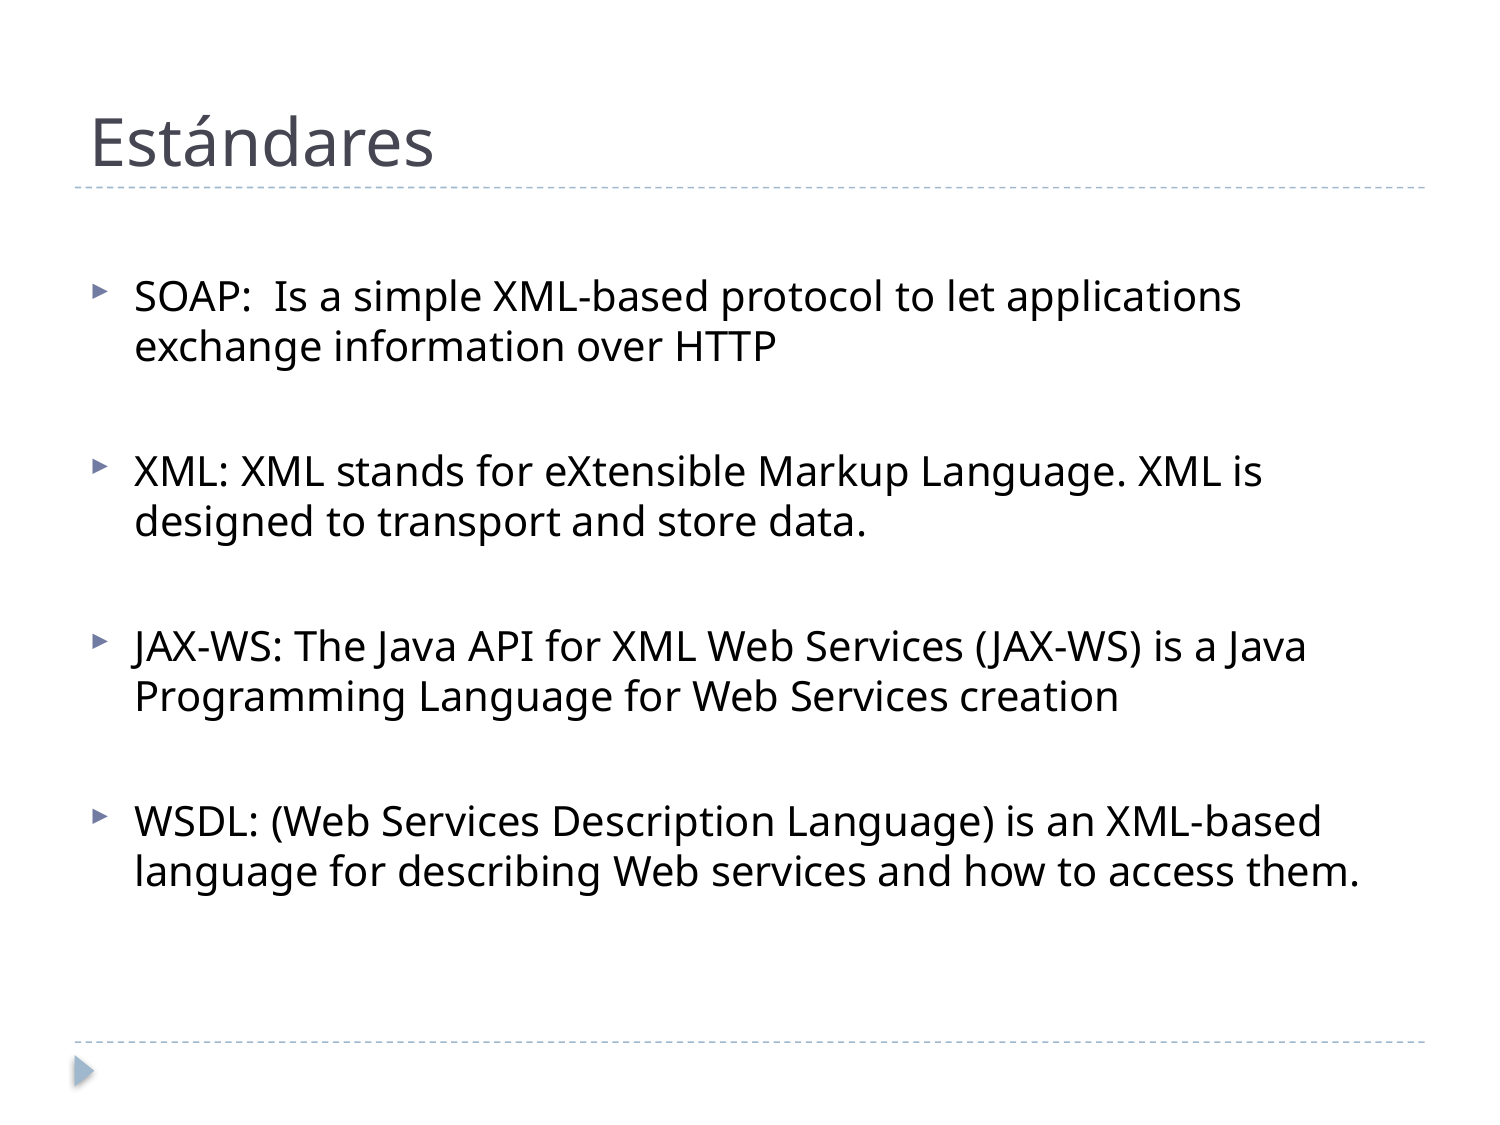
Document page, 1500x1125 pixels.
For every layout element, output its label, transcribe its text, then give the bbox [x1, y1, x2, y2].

list SOAP: Is a simple XML-based protocol to let applications exchange information over HTTP XML: XML stands for eXtensible Markup Language. XML is designed to transport and store data. JAX-WS: The Java API for XML Web Services (JAX-WS) is a Java Programming Language for Web Services creation WSDL: (Web Services Description Language) is an XML-based language for describing Web services and how to access them. [75, 200, 1425, 1010]
title Estándares [75, 24, 1425, 188]
